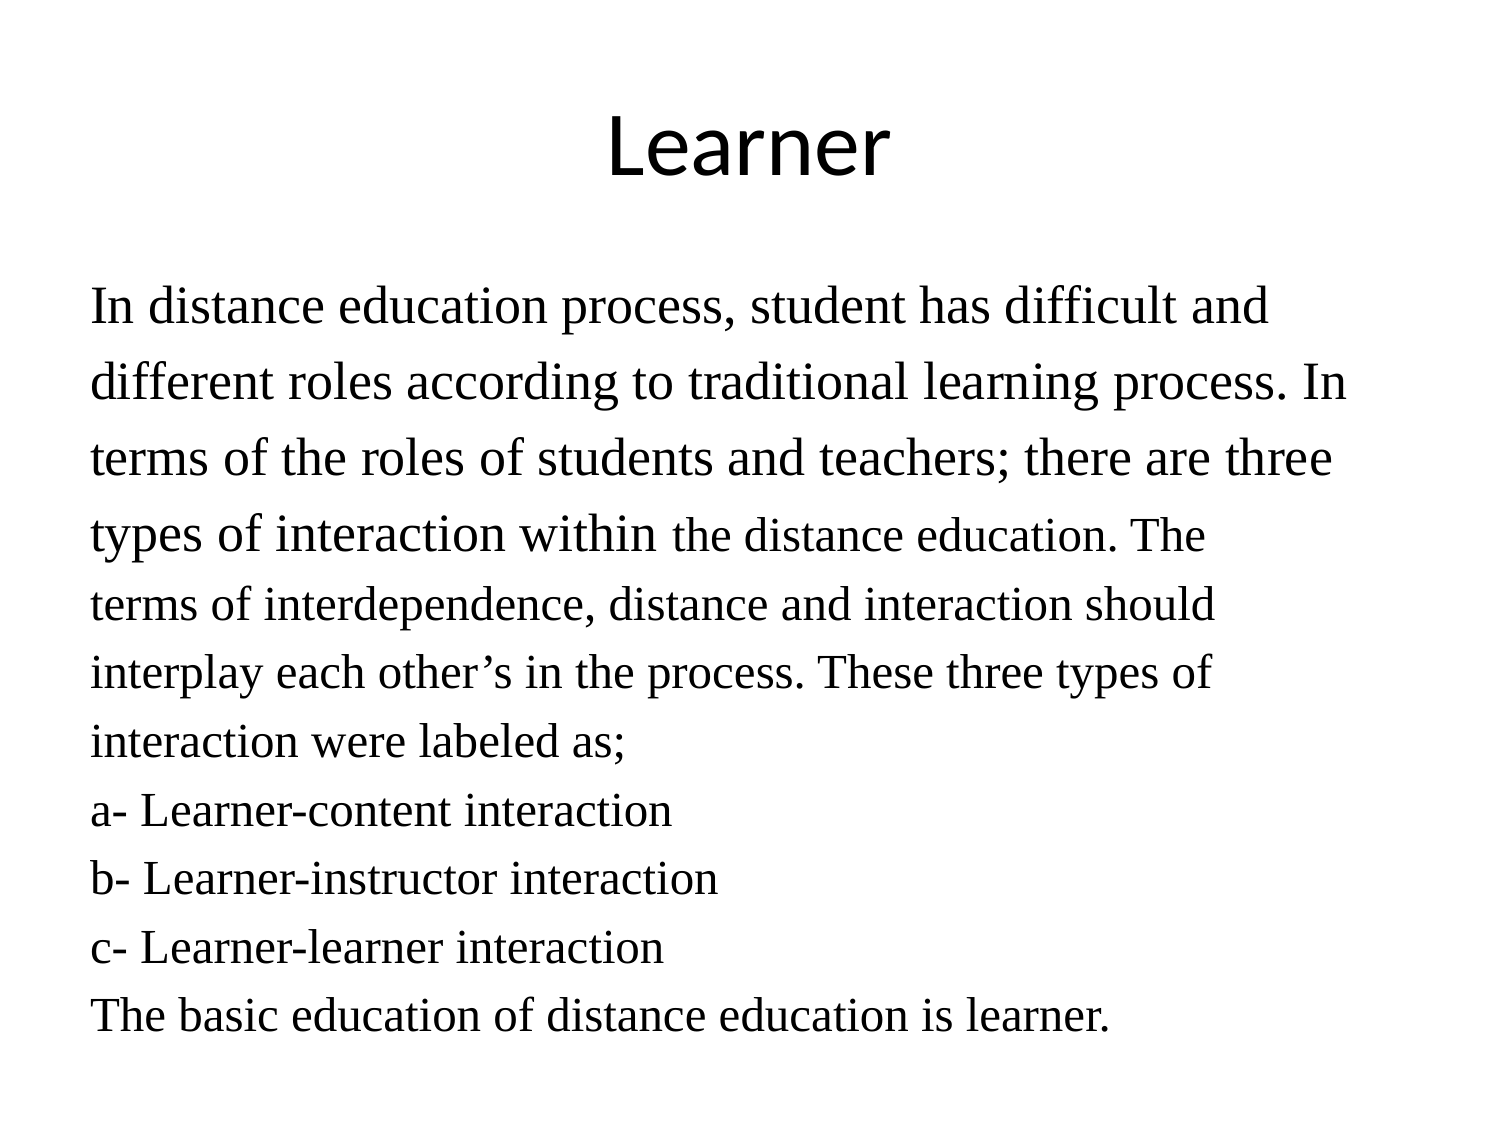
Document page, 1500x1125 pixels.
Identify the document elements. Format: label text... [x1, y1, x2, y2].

list In distance education process, student has difficult and different roles according to traditional learning process. In terms of the roles of students and teachers; there are three types of interaction within the distance education. The terms of interdependence, distance and interaction should interplay each other’s in the process. These three types of interaction were labeled as; a- Learner-content interaction b- Learner-instructor interaction c- Learner-learner interaction The basic education of distance education is learner. [75, 262, 1425, 1063]
title Learner [75, 45, 1425, 233]
